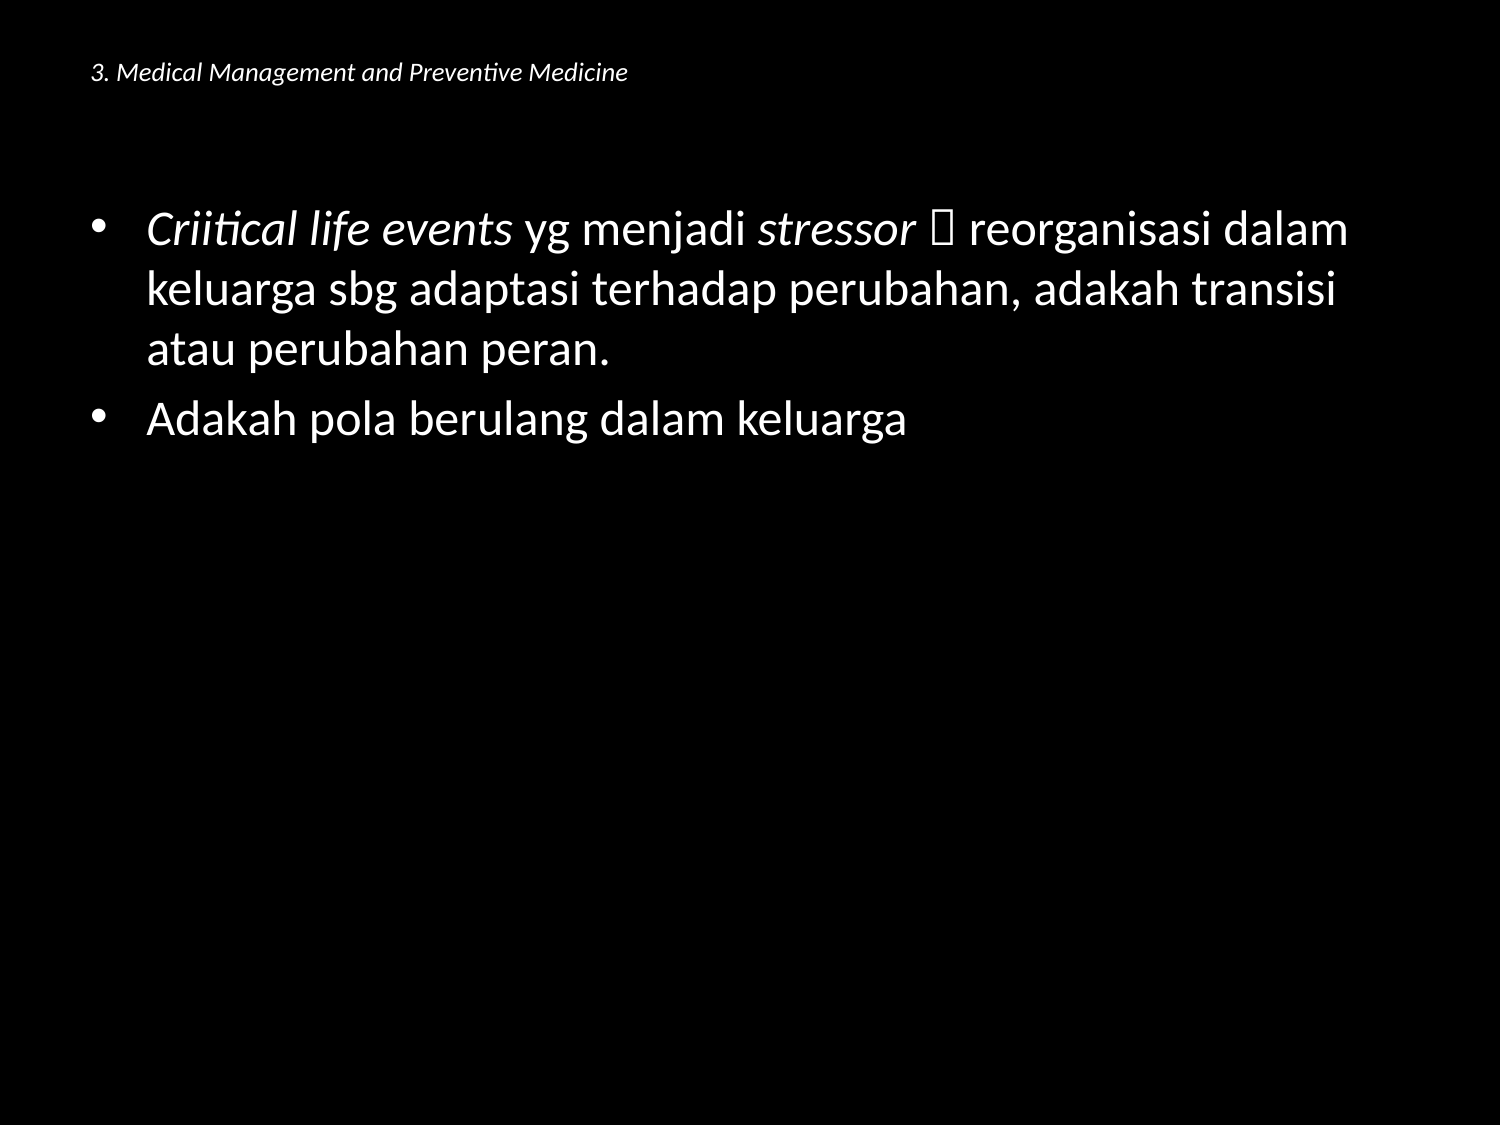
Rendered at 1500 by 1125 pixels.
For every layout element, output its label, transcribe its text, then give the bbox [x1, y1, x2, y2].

list Criitical life events yg menjadi stressor  reorganisasi dalam keluarga sbg adaptasi terhadap perubahan, adakah transisi atau perubahan peran. Adakah pola berulang dalam keluarga [75, 187, 1425, 1005]
title 3. Medical Management and Preventive Medicine [75, 0, 1425, 138]
